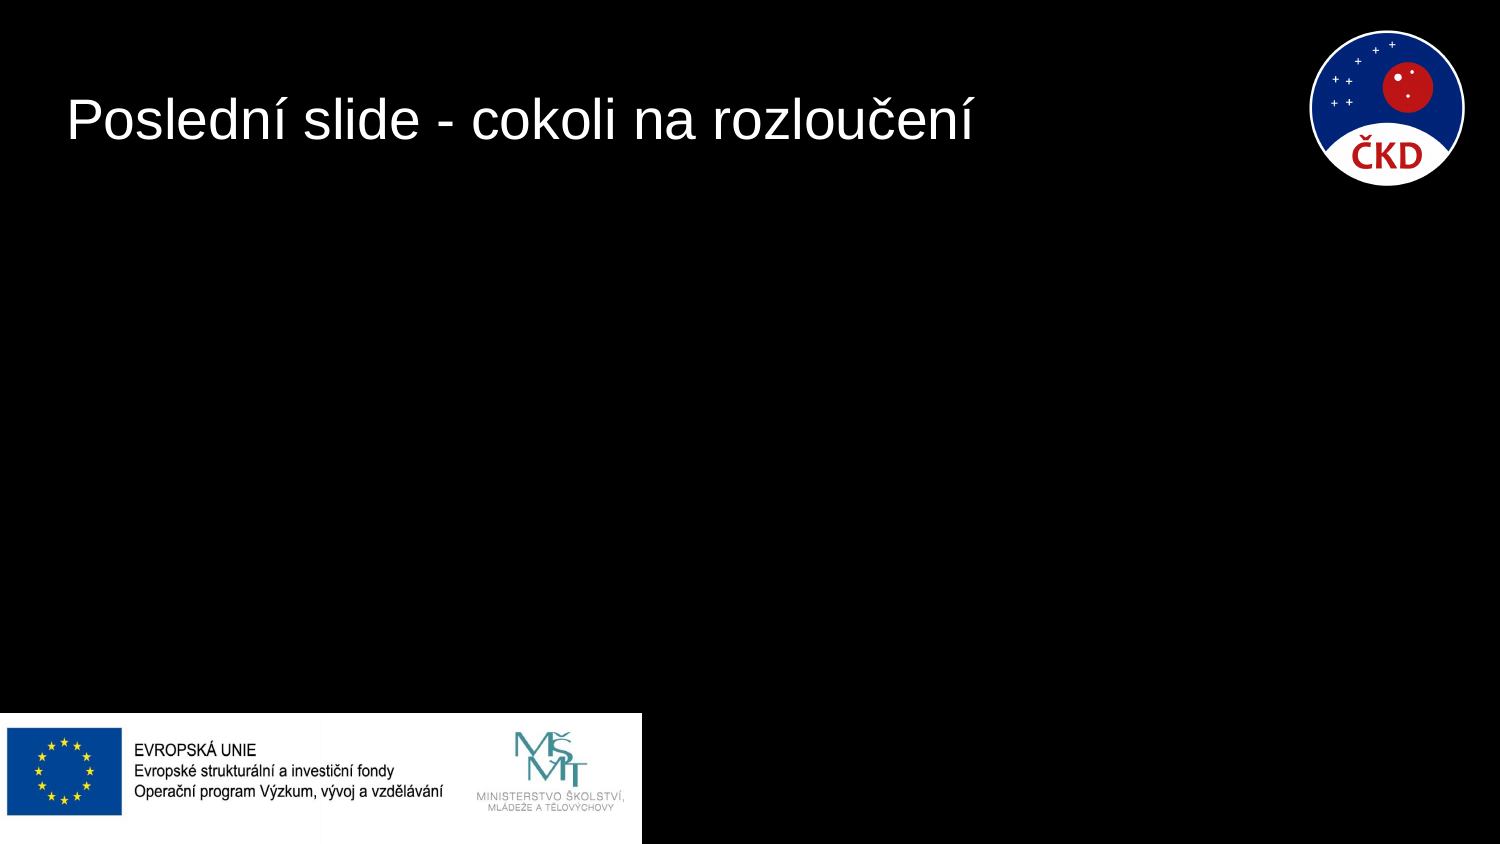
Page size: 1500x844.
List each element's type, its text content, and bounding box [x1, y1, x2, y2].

picture [0, 713, 642, 844]
title Poslední slide - cokoli na rozloučení [51, 72, 1300, 167]
picture [1305, 27, 1468, 190]
